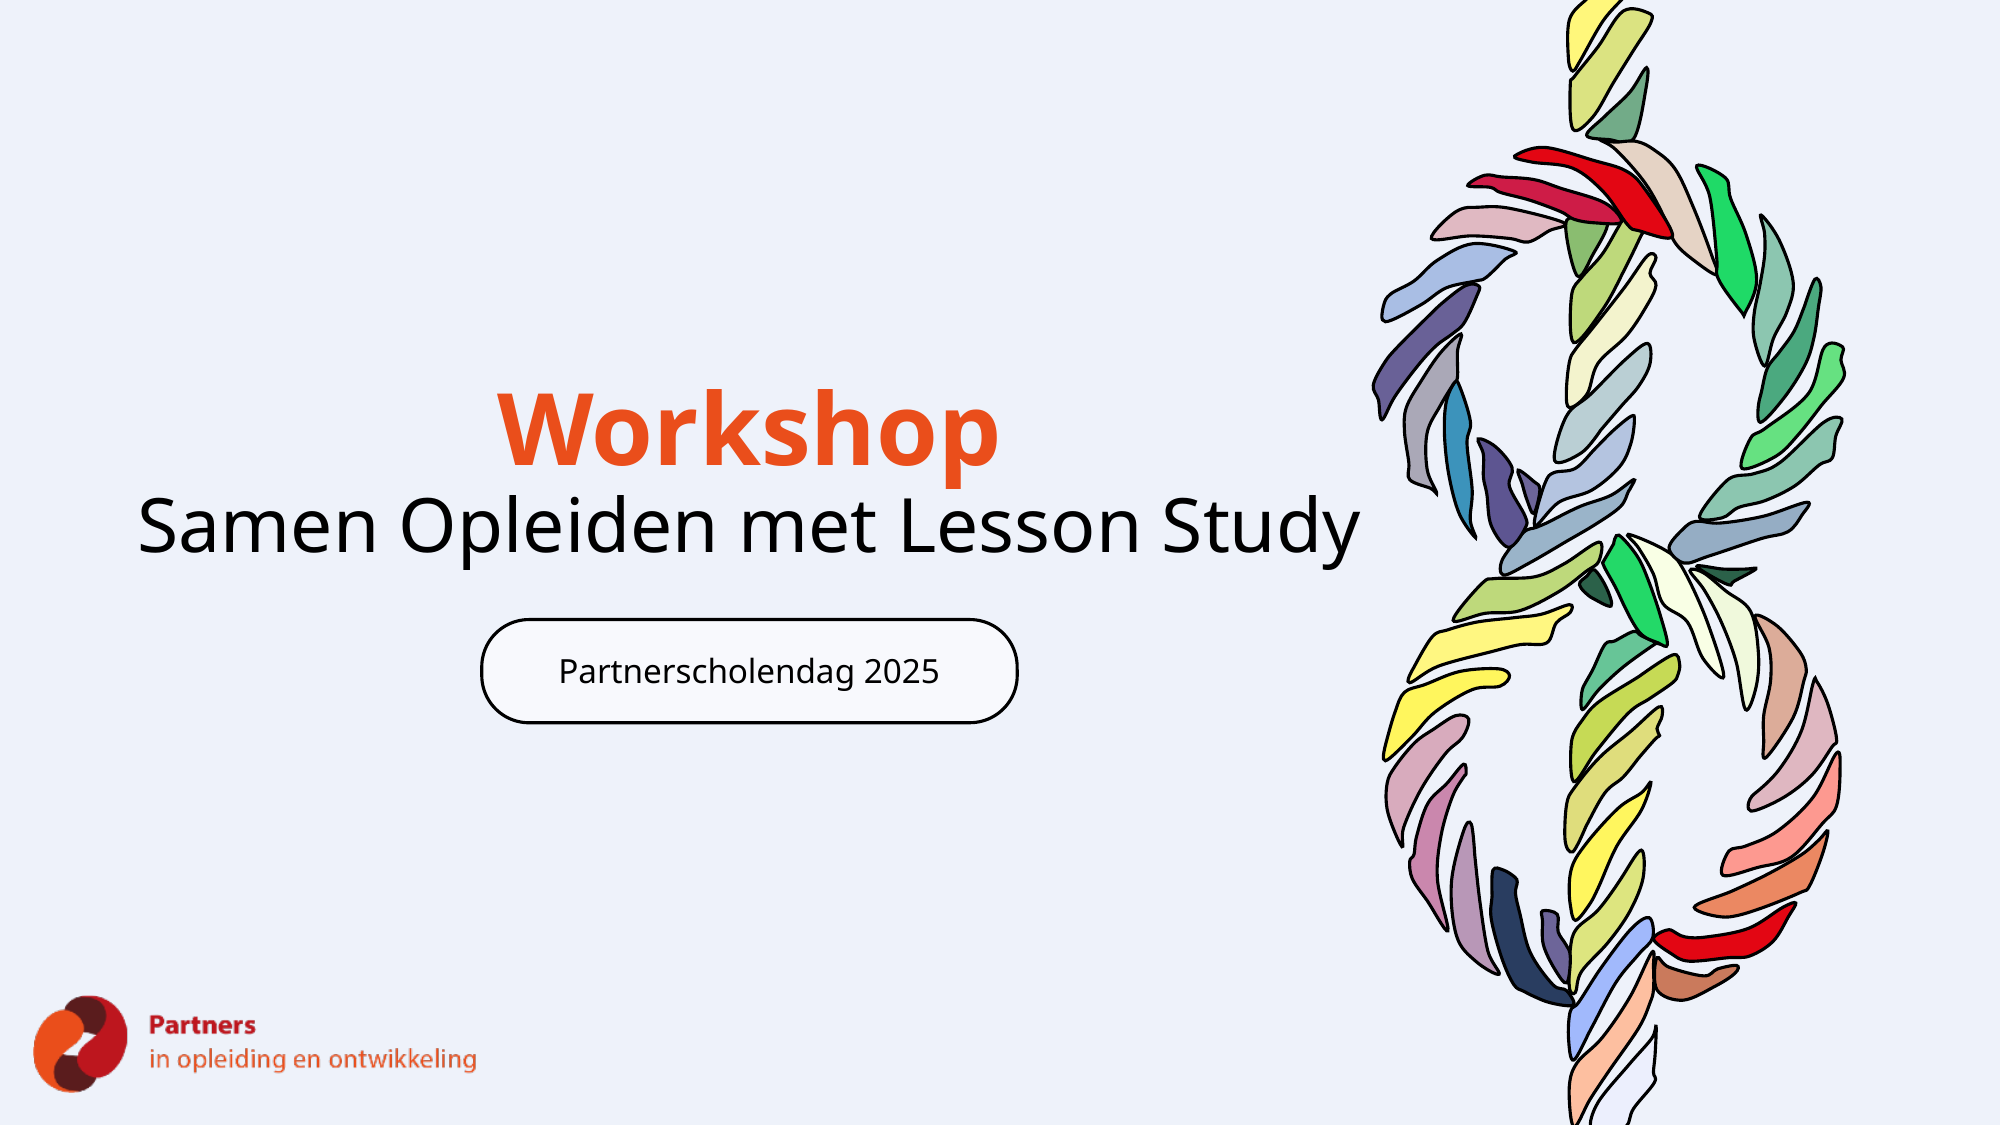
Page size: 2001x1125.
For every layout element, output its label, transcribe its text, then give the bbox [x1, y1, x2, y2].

text_box [484, 617, 1015, 647]
picture [32, 995, 478, 1093]
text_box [1372, 0, 1846, 1125]
subtitle Partnerscholendag 2025 [0, 647, 1372, 919]
title Workshop Samen Opleiden met Lesson Study [77, 184, 1372, 576]
